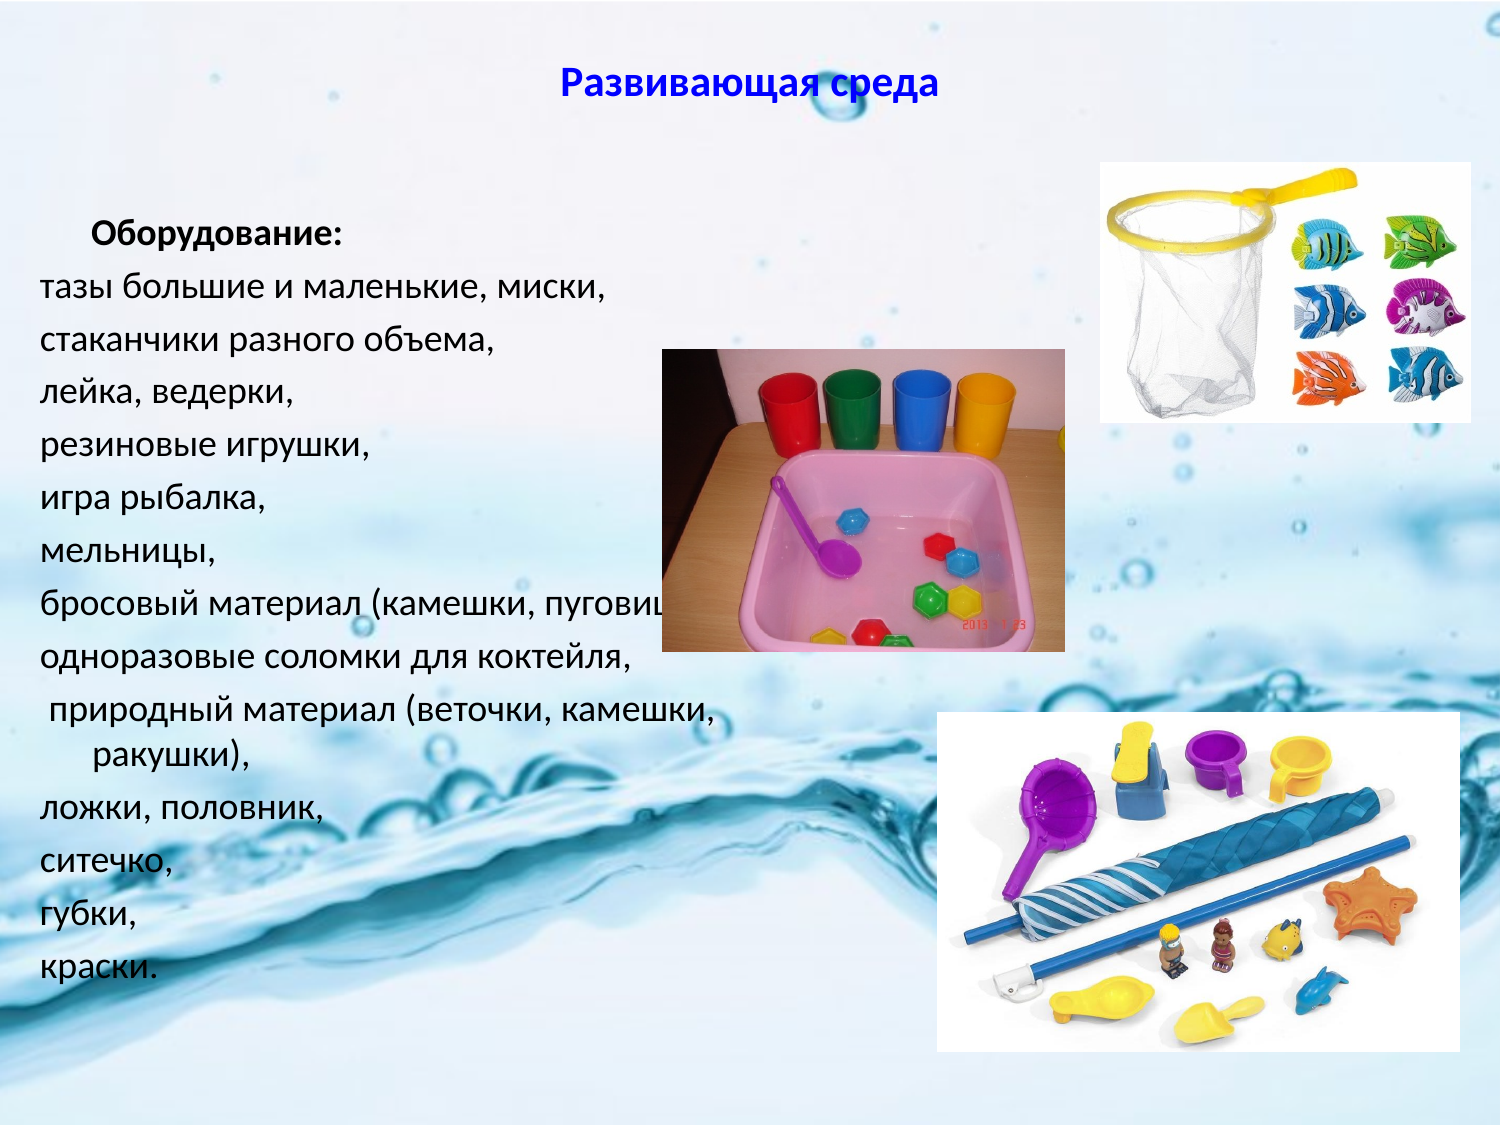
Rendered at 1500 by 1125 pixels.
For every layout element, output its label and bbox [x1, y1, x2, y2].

picture [0, 0, 1500, 1125]
list [1099, 162, 1471, 423]
